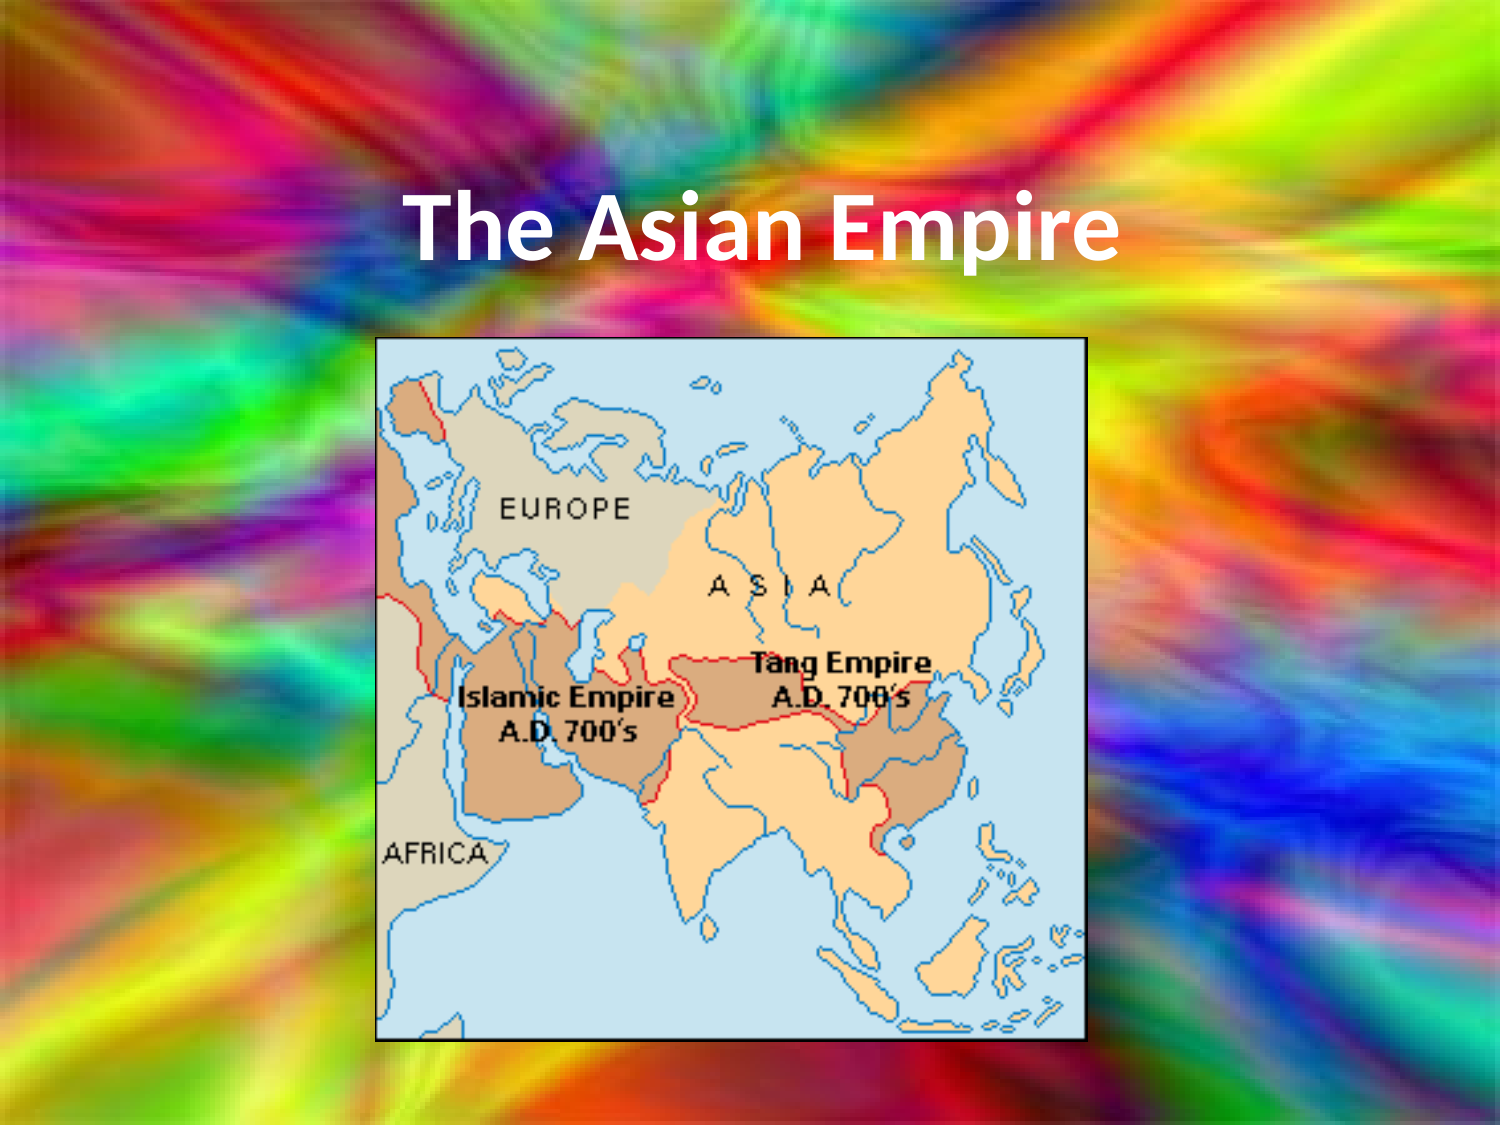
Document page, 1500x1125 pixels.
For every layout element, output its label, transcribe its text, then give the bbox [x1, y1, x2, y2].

picture [0, 0, 1500, 1125]
title The Asian Empire [125, 99, 1400, 342]
